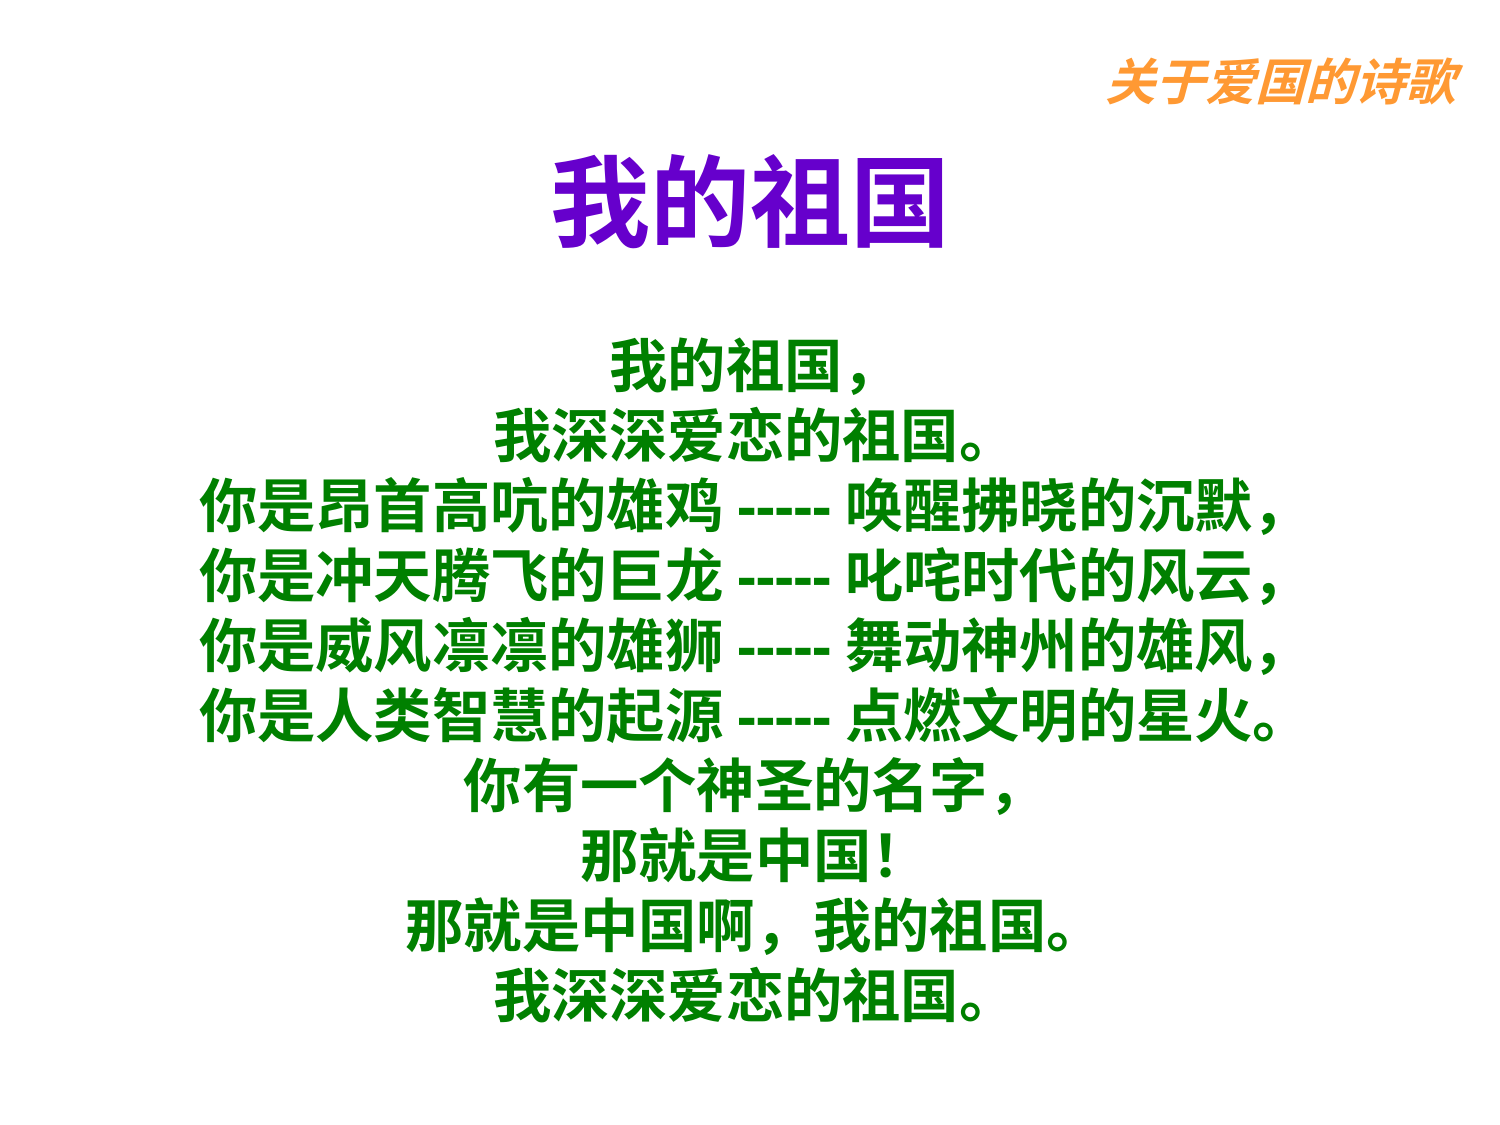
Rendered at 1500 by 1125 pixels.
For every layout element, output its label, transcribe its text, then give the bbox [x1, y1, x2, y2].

text_box 我的祖国 我的祖国， 我深深爱恋的祖国。 你是昂首高吭的雄鸡-----唤醒拂晓的沉默， 你是冲天腾飞的巨龙-----叱咤时代的风云， 你是威风凛凛的雄狮-----舞动神州的雄风， 你是人类智慧的起源-----点燃文明的星火。 你有一个神圣的名字， 那就是中国！ 那就是中国啊，我的祖国。 我深深爱恋的祖国。 [64, 132, 1459, 1038]
text_box 关于爱国的诗歌 [832, 42, 1471, 118]
